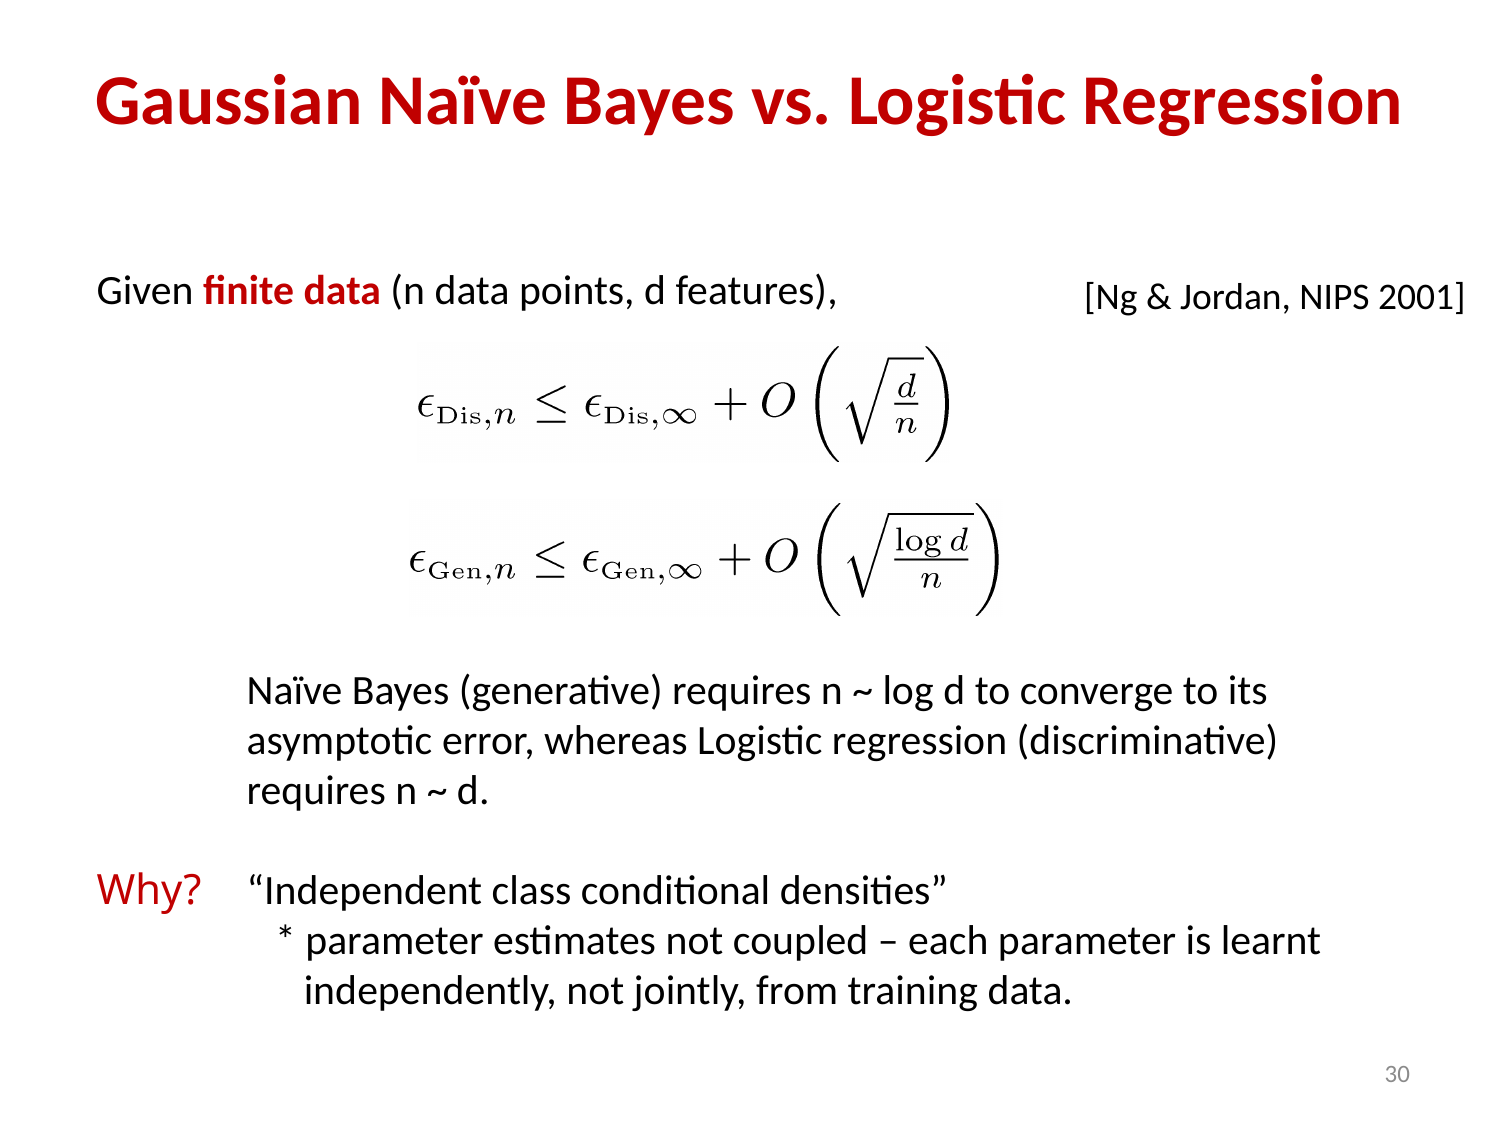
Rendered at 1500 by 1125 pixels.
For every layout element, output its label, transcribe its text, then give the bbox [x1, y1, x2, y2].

title Gaussian Naïve Bayes vs. Logistic Regression [75, 45, 1425, 233]
picture [409, 499, 1004, 618]
text_box Given finite data (n data points, d features), Naïve Bayes (generative) requires n ~ log d to converge to its asymptotic error, whereas Logistic regression (discriminative) requires n ~ d. Why? “Independent class conditional densities” * parameter estimates not coupled – each parameter is learnt independently, not jointly, from training data. [81, 254, 1360, 1021]
picture [416, 342, 951, 463]
text_box [Ng & Jordan, NIPS 2001] [1062, 264, 1488, 325]
slide_number 30 [1074, 1042, 1425, 1103]
